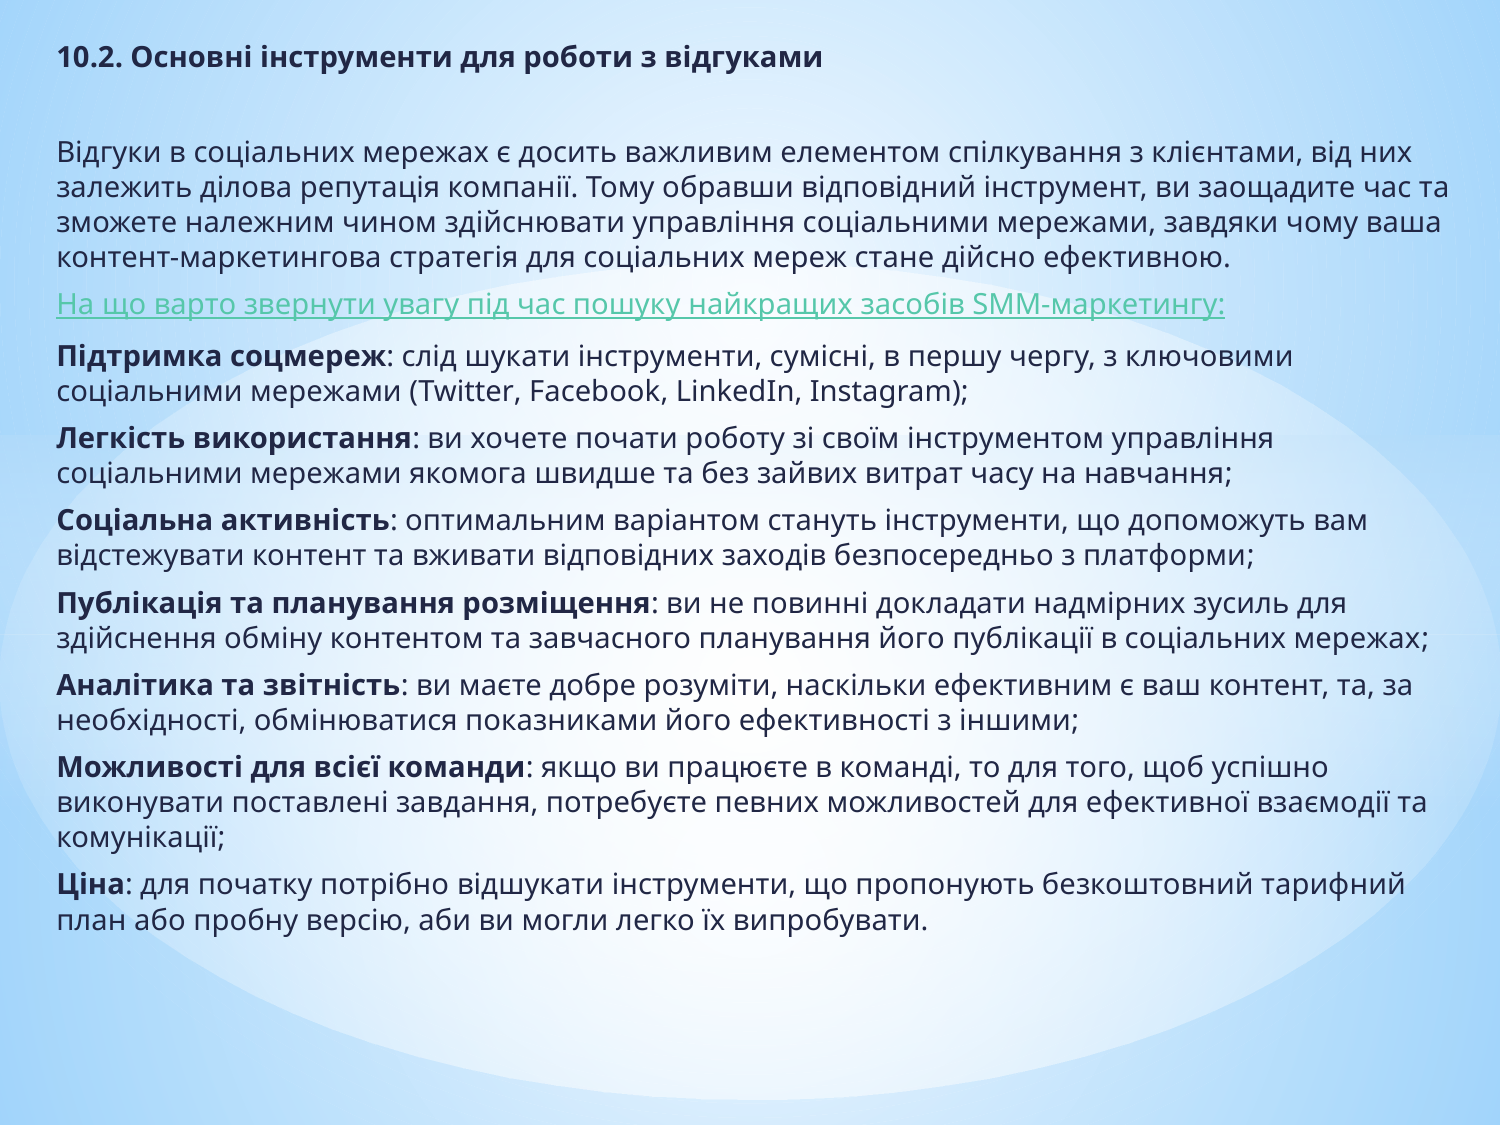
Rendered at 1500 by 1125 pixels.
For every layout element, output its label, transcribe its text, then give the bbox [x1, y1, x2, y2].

subtitle 10.2. Основні інструменти для роботи з відгуками Відгуки в соціальних мережах є досить важливим елементом спілкування з клієнтами, від них залежить ділова репутація компанії. Тому обравши відповідний інструмент, ви заощадите час та зможете належним чином здійснювати управління соціальними мережами, завдяки чому ваша контент-маркетингова стратегія для соціальних мереж стане дійсно ефективною. На що варто звернути увагу під час пошуку найкращих засобів SMM-маркетингу: Підтримка соцмереж: слід шукати інструменти, сумісні, в першу чергу, з ключовими соціальними мережами (Twitter, Facebook, LinkedIn, Instagram); Легкість використання: ви хочете почати роботу зі своїм інструментом управління соціальними мережами якомога швидше та без зайвих витрат часу на навчання; Соціальна активність: оптимальним варіантом стануть інструменти, що допоможуть вам відстежувати контент та вживати відповідних заходів безпосередньо з платформи; Публікація та планування розміщення: ви не повинні докладати надмірних зусиль для здійснення обміну контентом та завчасного планування його публікації в соціальних мережах; Аналітика та звітність: ви маєте добре розуміти, наскільки ефективним є ваш контент, та, за необхідності, обмінюватися показниками його ефективності з іншими; Можливості для всієї команди: якщо ви працюєте в команді, то для того, щоб успішно виконувати поставлені завдання, потребуєте певних можливостей для ефективної взаємодії та комунікації; Ціна: для початку потрібно відшукати інструменти, що пропонують безкоштовний тарифний план або пробну версію, аби ви могли легко їх випробувати. [41, 30, 1471, 1094]
